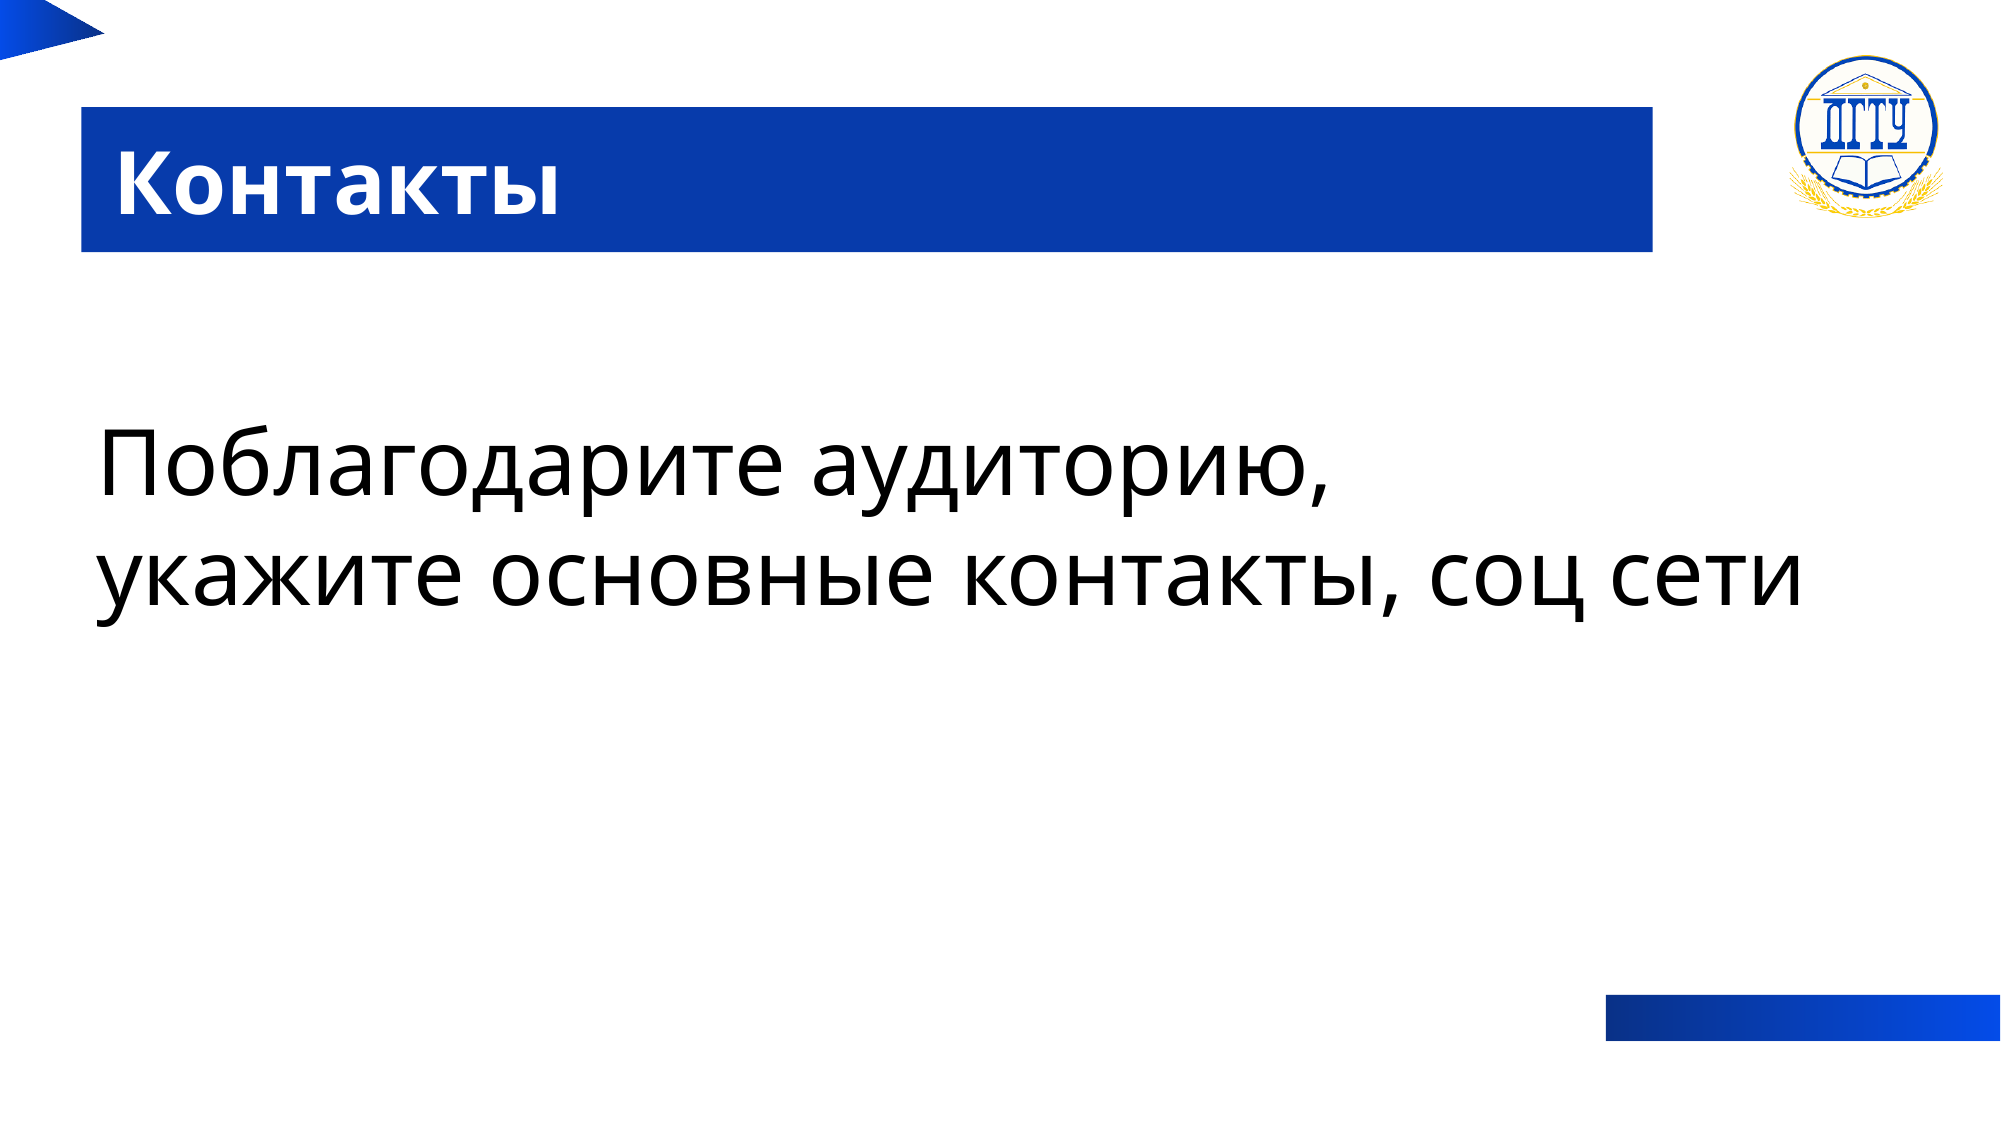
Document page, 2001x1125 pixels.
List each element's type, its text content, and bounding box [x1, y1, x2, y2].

picture [0, 0, 168, 108]
text_box Контакты [81, 107, 1653, 253]
picture [1578, 991, 2001, 1076]
text_box Поблагодарите аудиторию, укажите основные контакты, соц сети [81, 396, 1919, 632]
picture [1789, 55, 1943, 218]
